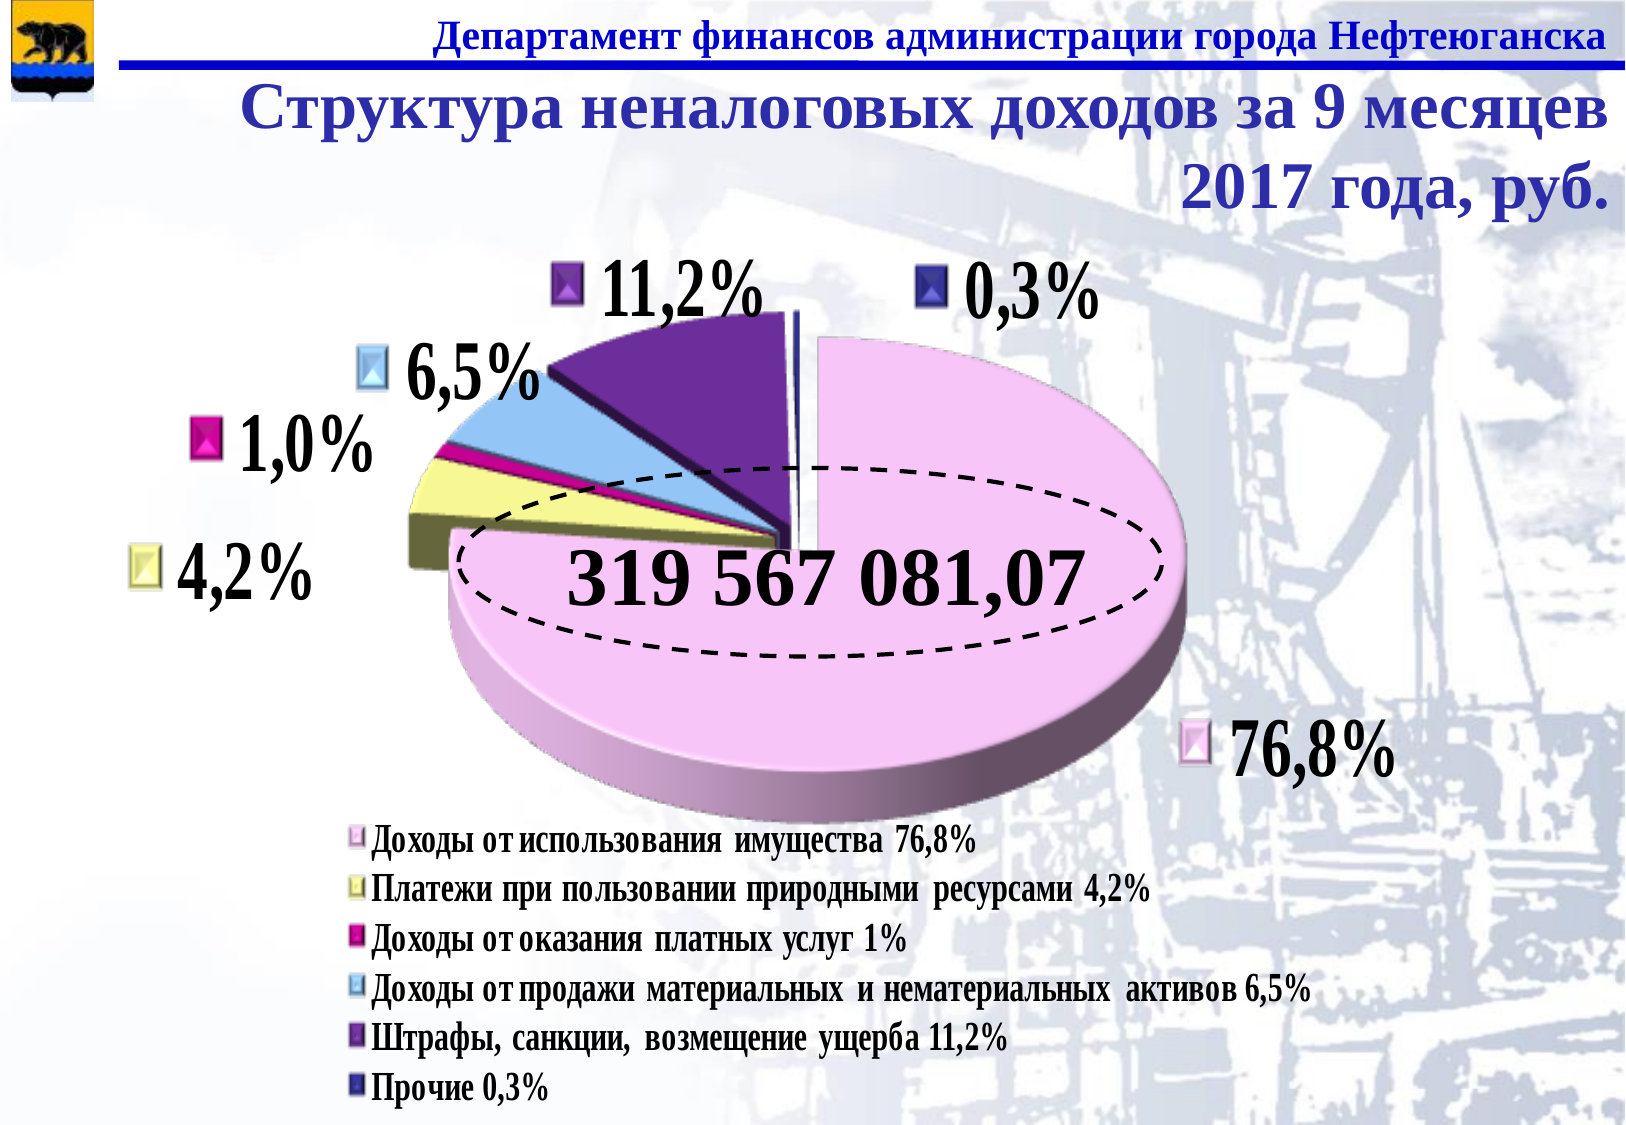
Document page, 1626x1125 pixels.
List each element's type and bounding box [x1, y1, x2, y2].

text_box [24, 219, 1620, 1118]
picture [0, 0, 1625, 1125]
text_box [458, 467, 1180, 657]
